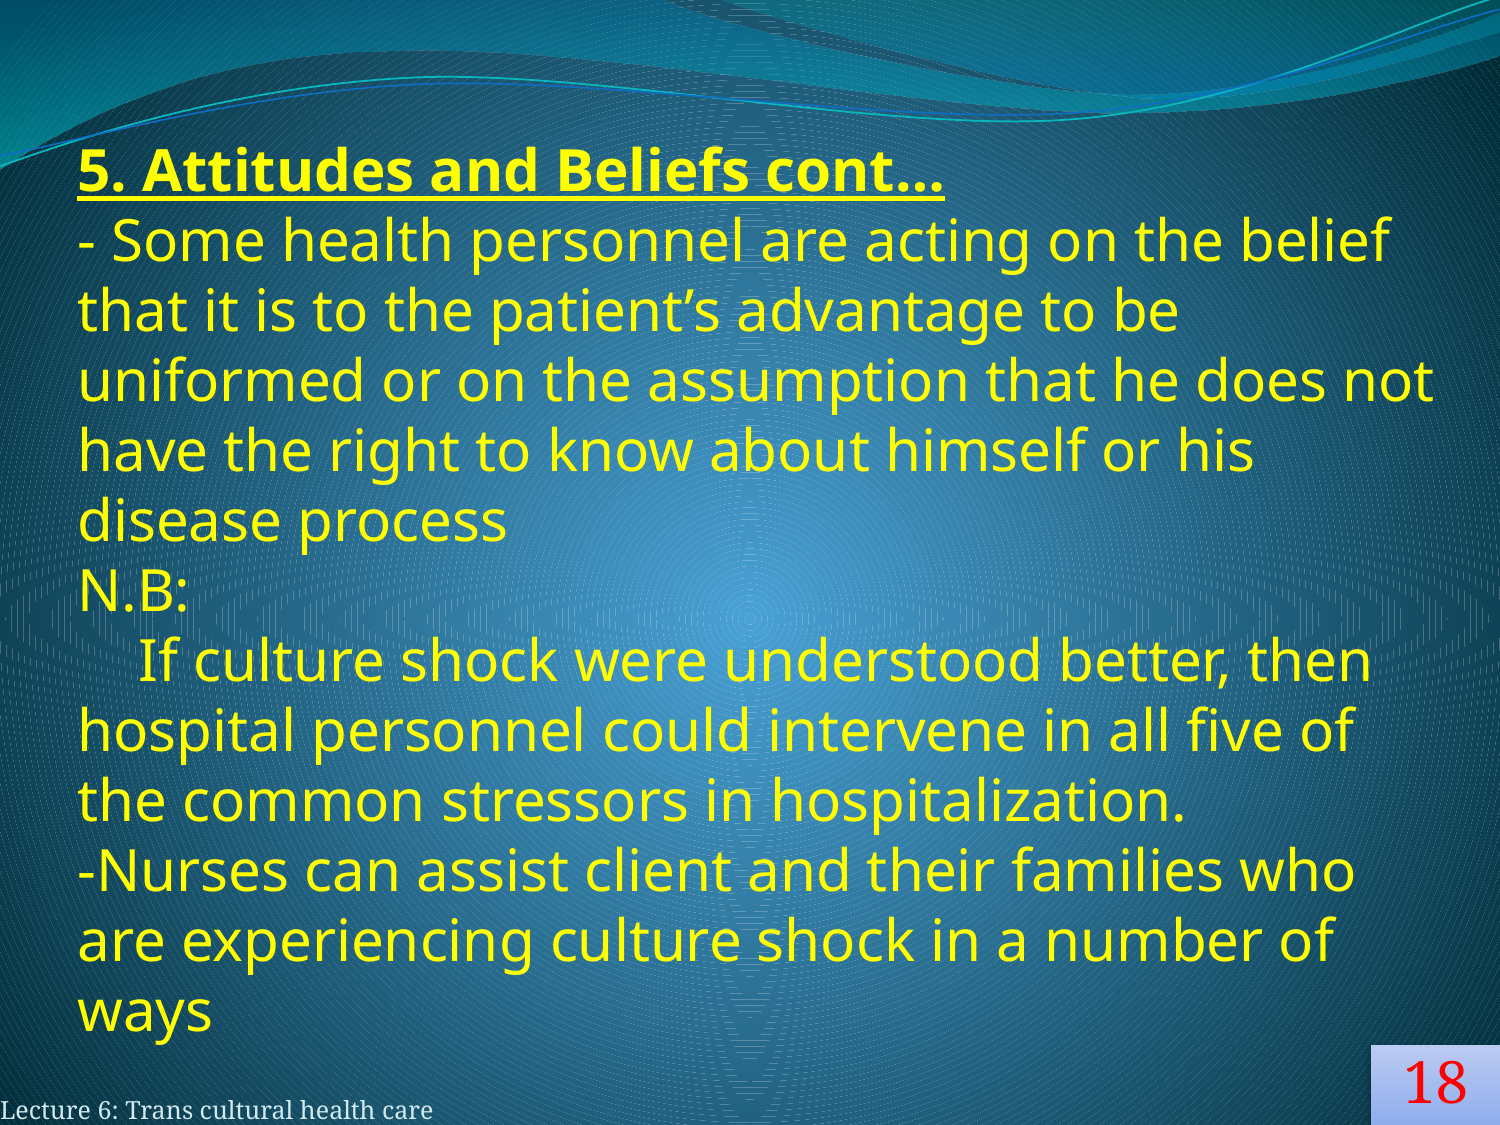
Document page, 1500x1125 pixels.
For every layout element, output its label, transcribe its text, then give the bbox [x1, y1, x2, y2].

footer Lecture 6: Trans cultural health care [0, 1065, 475, 1125]
text_box 5. Attitudes and Beliefs cont… - Some health personnel are acting on the belief that it is to the patient’s advantage to be uniformed or on the assumption that he does not have the right to know about himself or his disease process N.B: If culture shock were understood better, then hospital personnel could intervene in all five of the common stressors in hospitalization. -Nurses can assist client and their families who are experiencing culture shock in a number of ways [62, 125, 1463, 1051]
slide_number 18 [1371, 1045, 1500, 1125]
